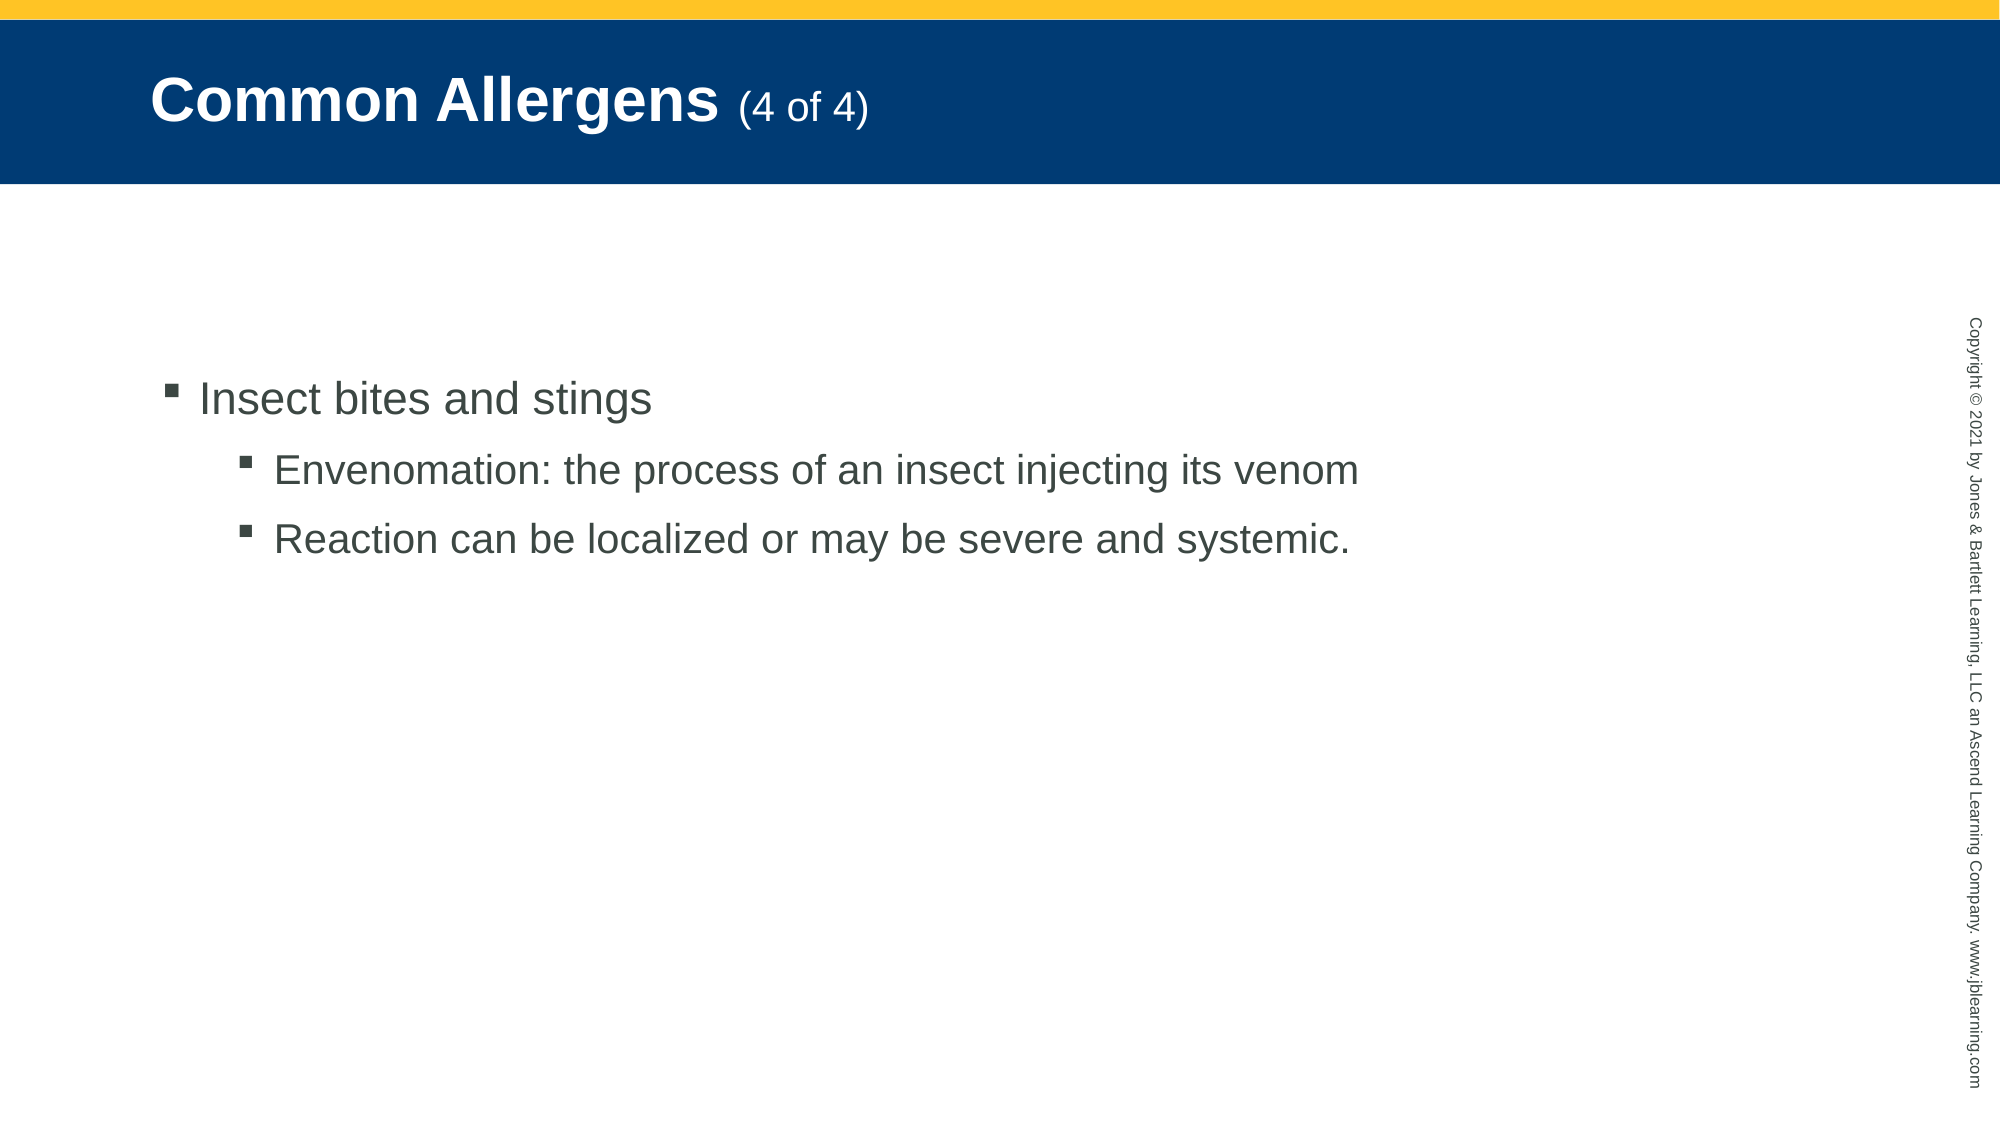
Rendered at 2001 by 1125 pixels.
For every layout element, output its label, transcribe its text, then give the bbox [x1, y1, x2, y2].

list Insect bites and stings Envenomation: the process of an insect injecting its venom Reaction can be localized or may be severe and systemic. [146, 361, 1859, 1016]
title Common Allergens (4 of 4) [0, 19, 2000, 185]
